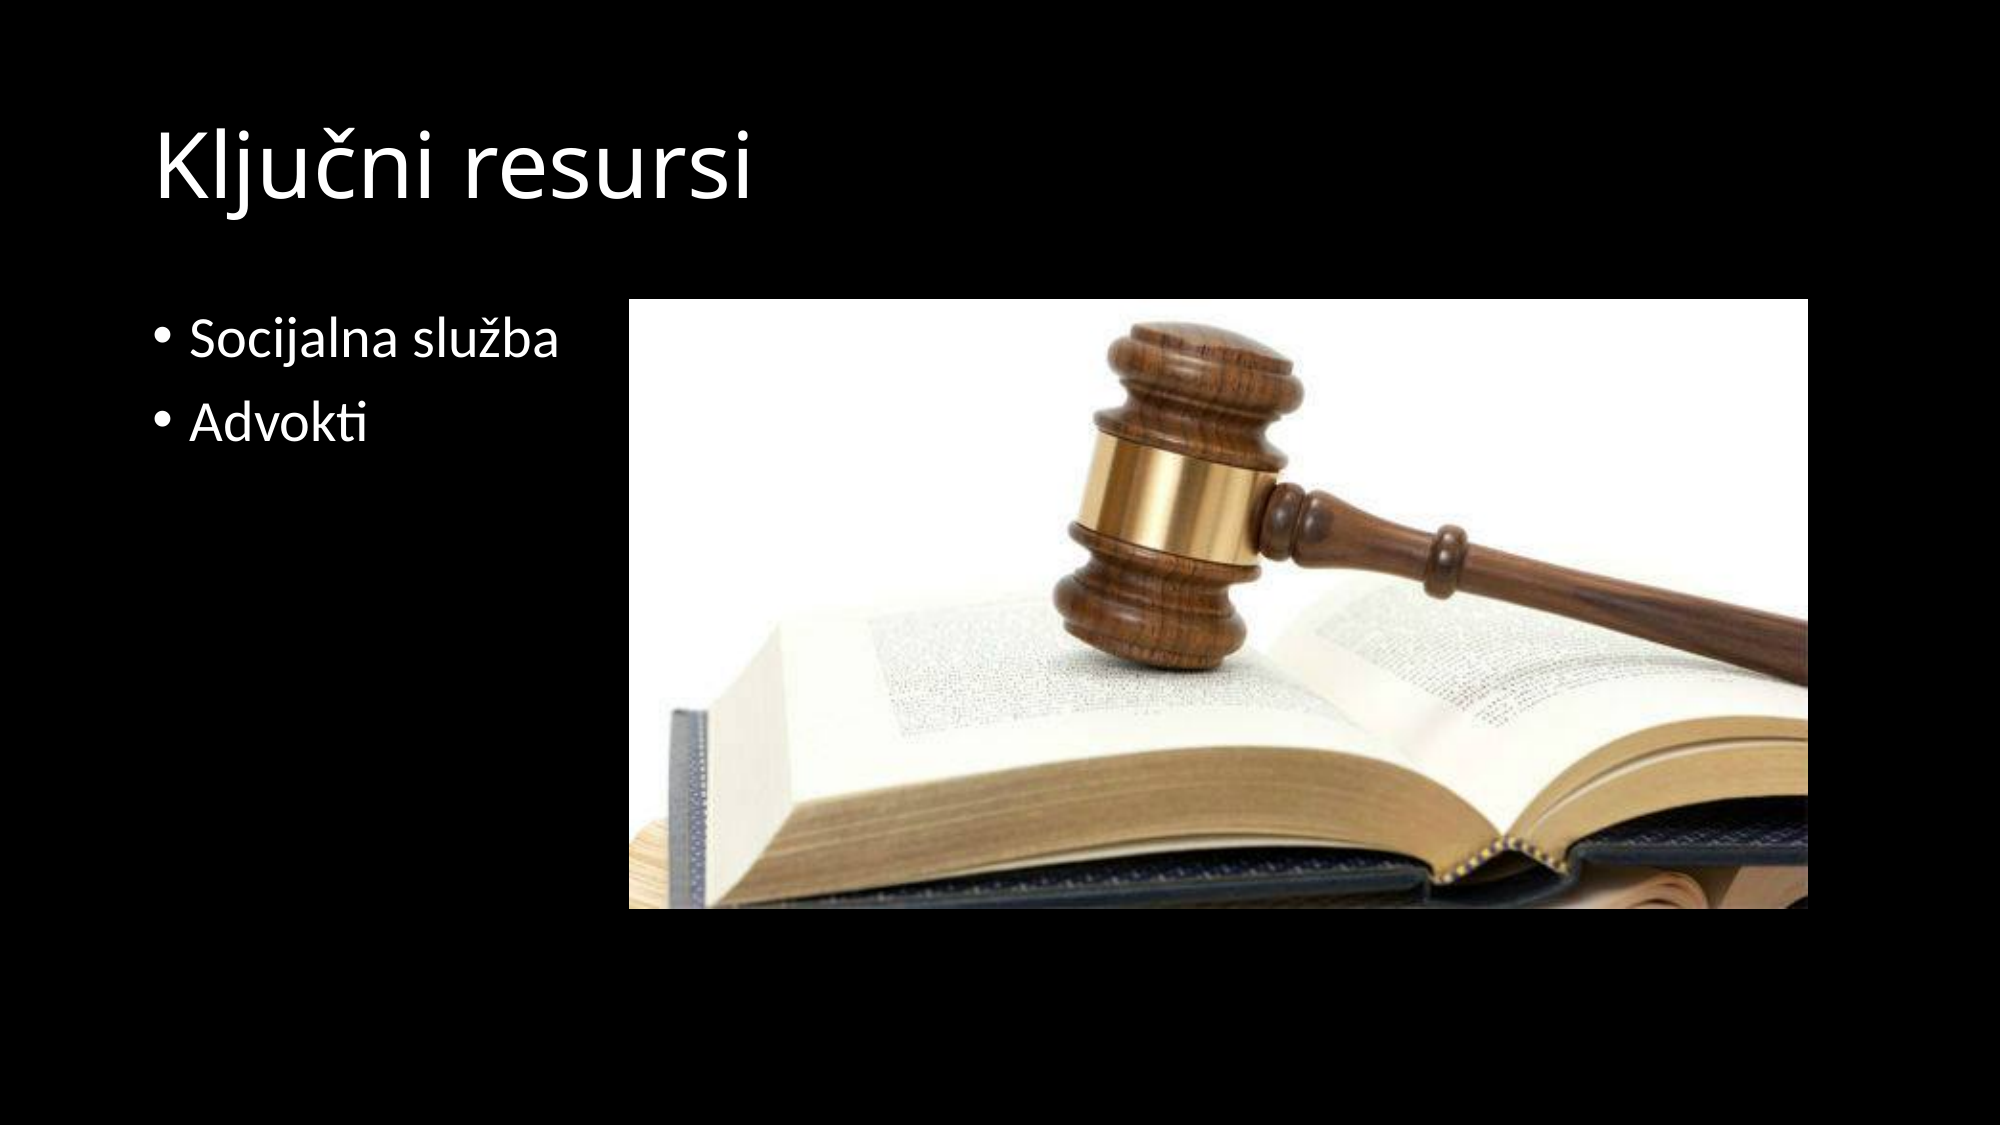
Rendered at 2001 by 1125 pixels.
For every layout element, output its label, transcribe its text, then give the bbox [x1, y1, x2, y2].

title Ključni resursi [137, 59, 1863, 278]
picture [629, 299, 1808, 909]
list Socijalna služba Advokti [137, 299, 1863, 1014]
